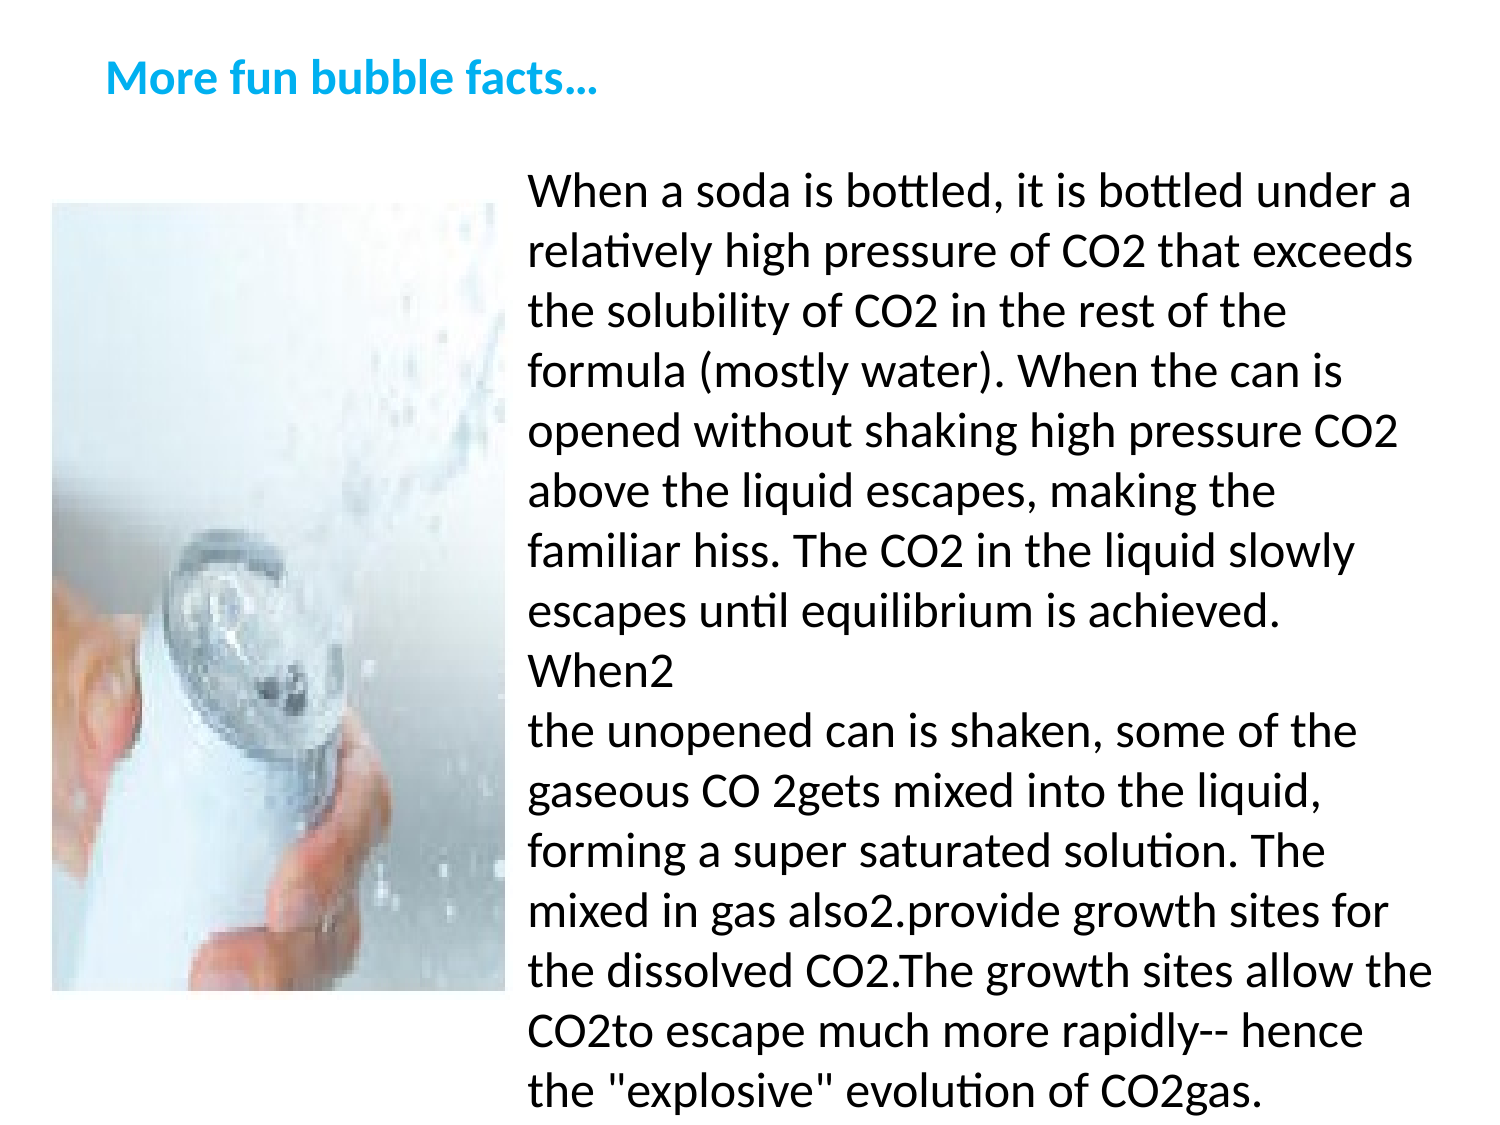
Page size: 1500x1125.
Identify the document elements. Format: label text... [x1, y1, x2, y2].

text_box When a soda is bottled, it is bottled under a relatively high pressure of CO2 that exceeds the solubility of CO2 in the rest of the formula (mostly water). When the can is opened without shaking high pressure CO2 above the liquid escapes, making the familiar hiss. The CO2 in the liquid slowly escapes until equilibrium is achieved. When2 the unopened can is shaken, some of the gaseous CO 2gets mixed into the liquid, forming a super saturated solution. The mixed in gas also2.provide growth sites for the dissolved CO2.The growth sites allow the CO2to escape much more rapidly-- hence the "explosive" evolution of CO2gas. [512, 149, 1450, 1125]
text_box More fun bubble facts… [90, 37, 615, 113]
picture [50, 199, 513, 1001]
